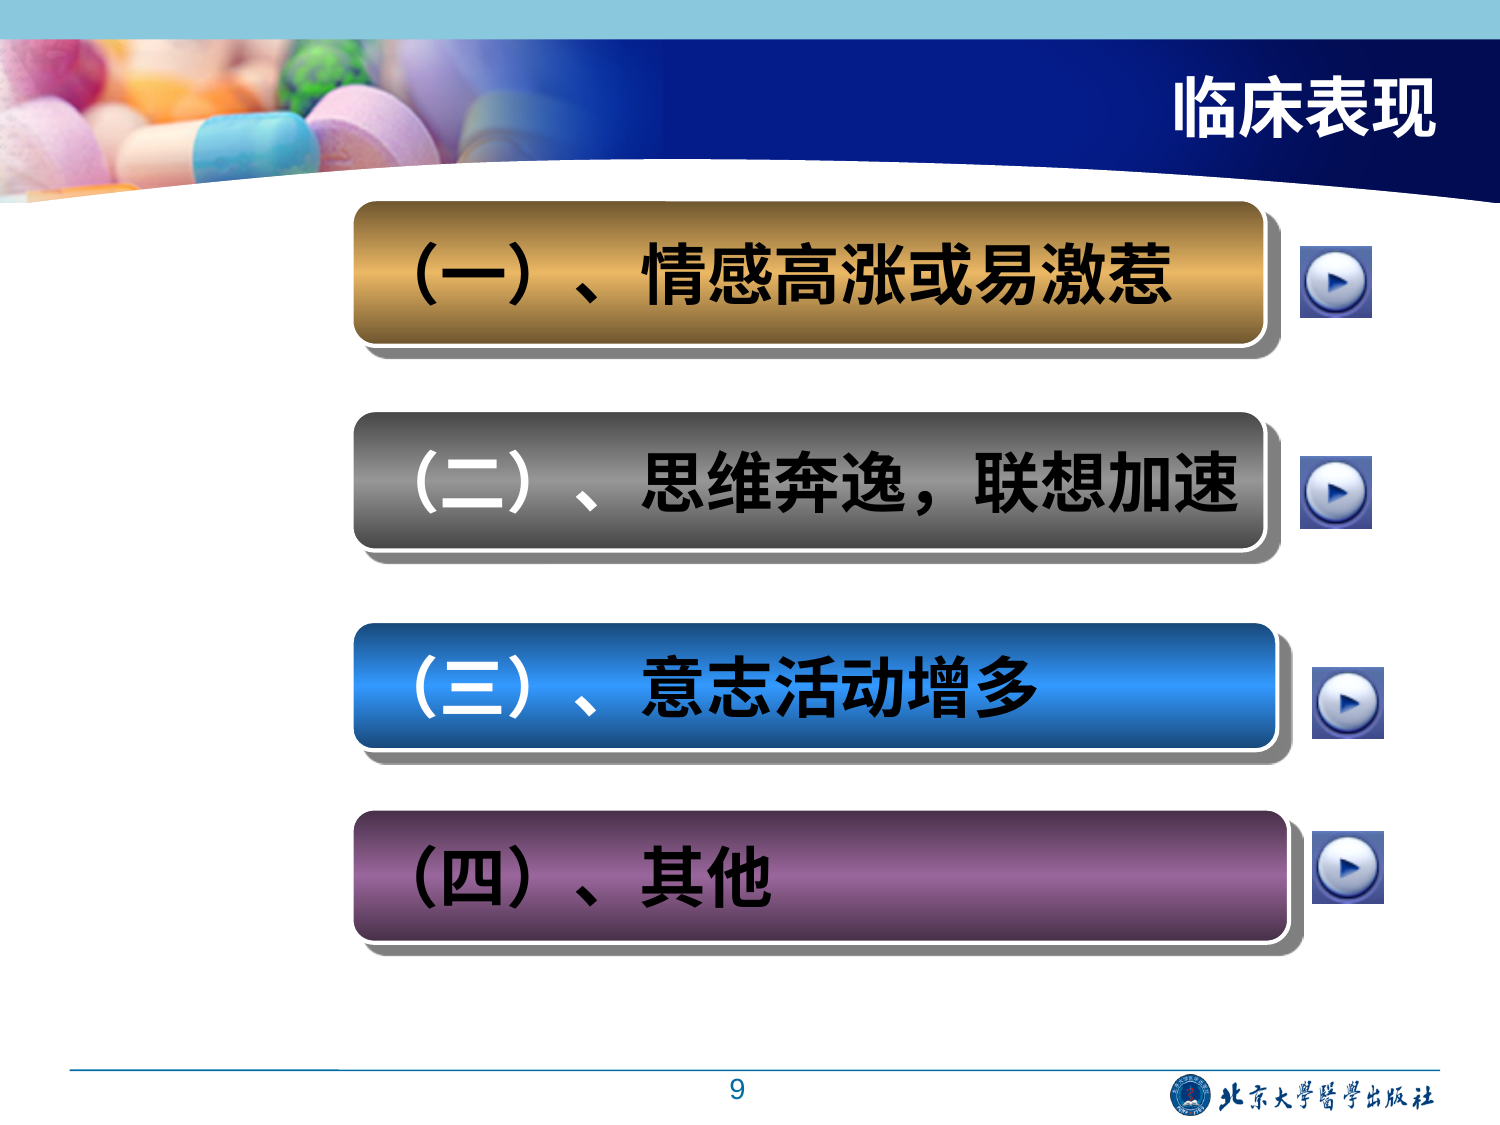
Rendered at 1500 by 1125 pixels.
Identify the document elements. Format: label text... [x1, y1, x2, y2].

picture [1170, 1074, 1436, 1118]
slide_number 9 [562, 1062, 913, 1114]
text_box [351, 198, 1373, 347]
picture [0, 40, 1500, 203]
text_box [351, 808, 1384, 943]
text_box 临床表现 [679, 58, 1454, 154]
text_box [351, 409, 1373, 551]
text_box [351, 620, 1384, 751]
